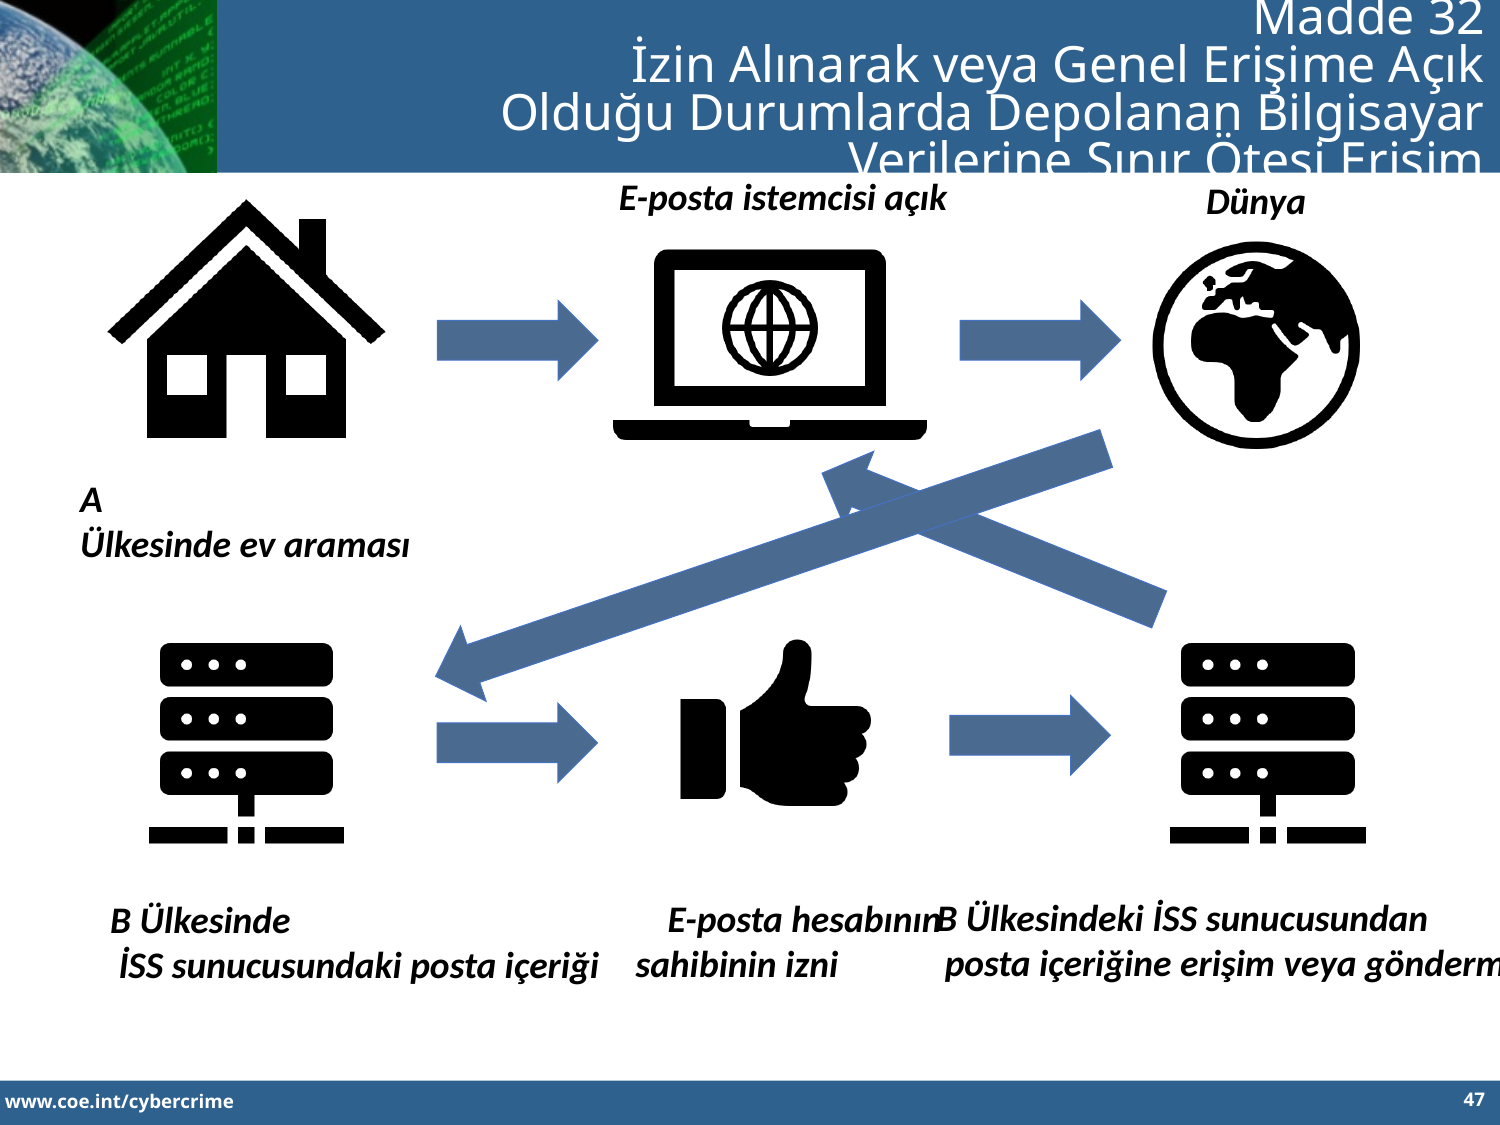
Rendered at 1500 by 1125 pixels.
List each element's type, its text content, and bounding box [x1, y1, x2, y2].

text_box [959, 299, 1122, 382]
picture [0, 1, 405, 477]
text_box [436, 299, 599, 382]
text_box Madde 32 İzin Alınarak veya Genel Erişime Açık Olduğu Durumlarda Depolanan Bilgisayar Verilerine Sınır Ötesi Erişim [271, 16, 1500, 169]
text_box Dünya [1191, 169, 1322, 214]
picture [661, 608, 890, 838]
text_box [949, 694, 1112, 777]
text_box E-posta hesabının sahibinin izni [517, 887, 966, 993]
text_box B Ülkesinde İSS sunucusundaki posta içeriği [95, 888, 615, 994]
text_box [434, 429, 1114, 703]
text_box B Ülkesindeki İSS sunucusundan posta içeriğine erişim veya gönderme emri [921, 886, 1500, 1037]
slide_number 47 [1149, 1079, 1500, 1125]
text_box E-posta istemcisi açık [604, 165, 963, 226]
text_box A Ülkesinde ev araması [65, 467, 426, 573]
picture [1137, 613, 1398, 873]
picture [116, 613, 376, 873]
text_box [436, 701, 599, 784]
text_box [918, 514, 1168, 623]
text_box [836, 508, 852, 517]
picture [1125, 214, 1387, 476]
picture [606, 181, 933, 508]
